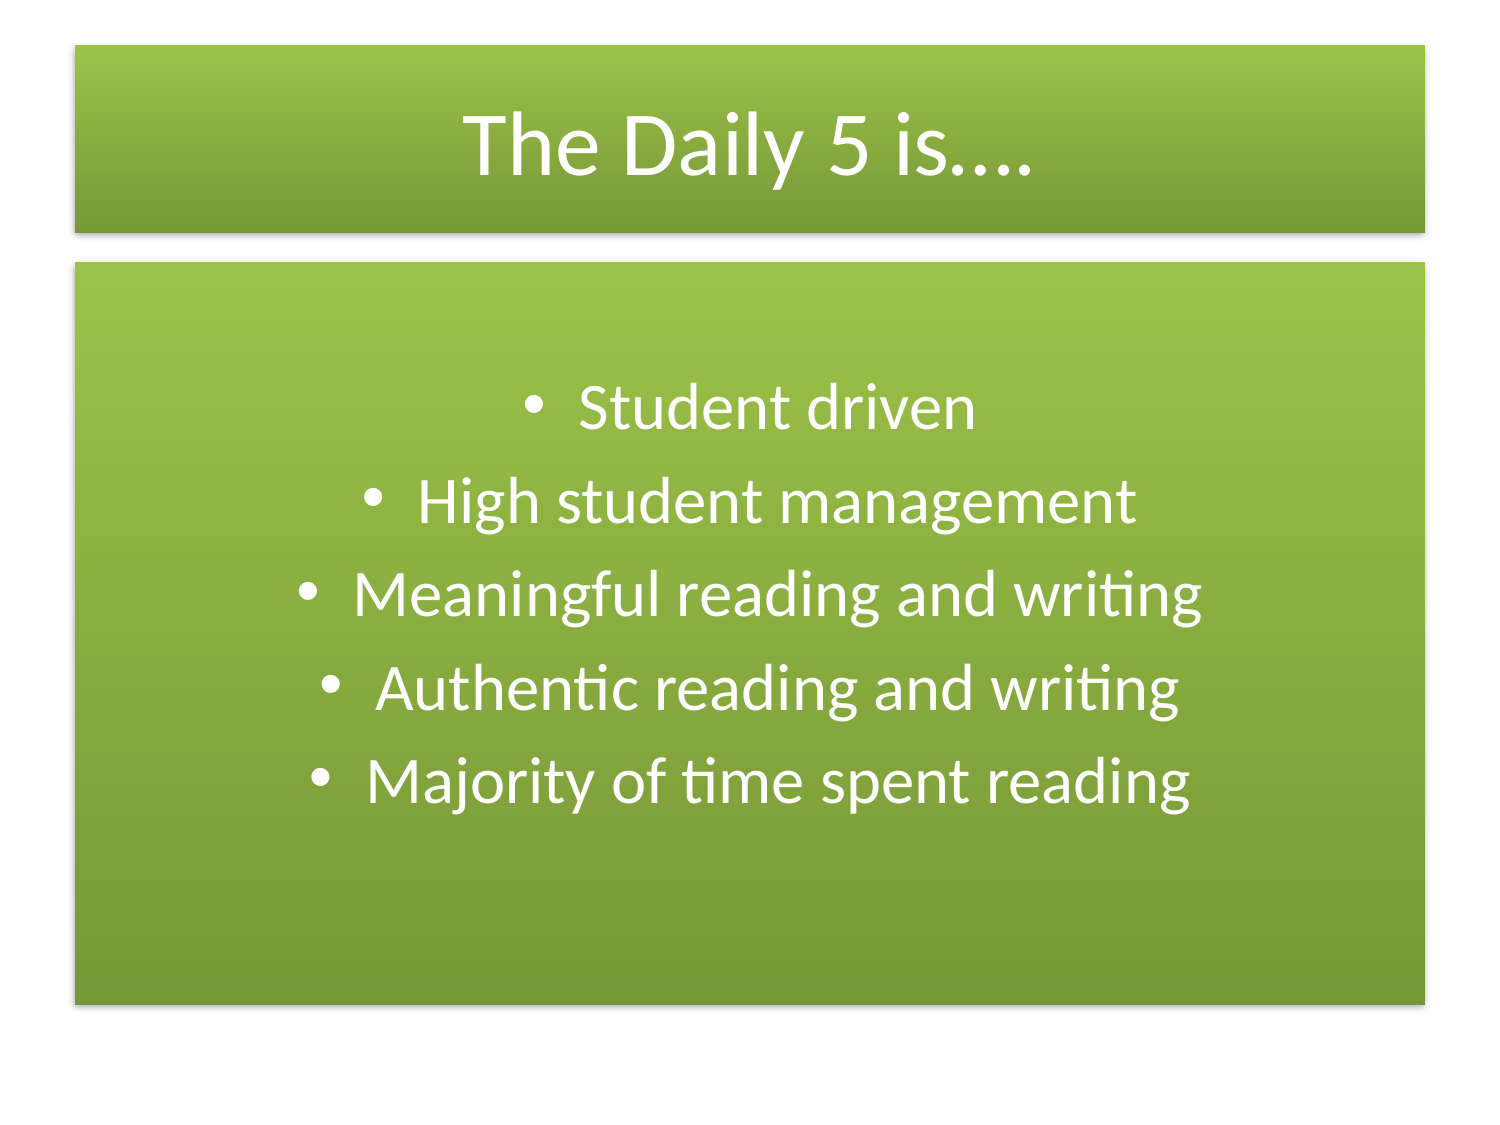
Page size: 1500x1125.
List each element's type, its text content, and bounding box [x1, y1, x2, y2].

list Student driven High student management Meaningful reading and writing Authentic reading and writing Majority of time spent reading [75, 262, 1425, 1005]
title The Daily 5 is…. [75, 45, 1425, 233]
